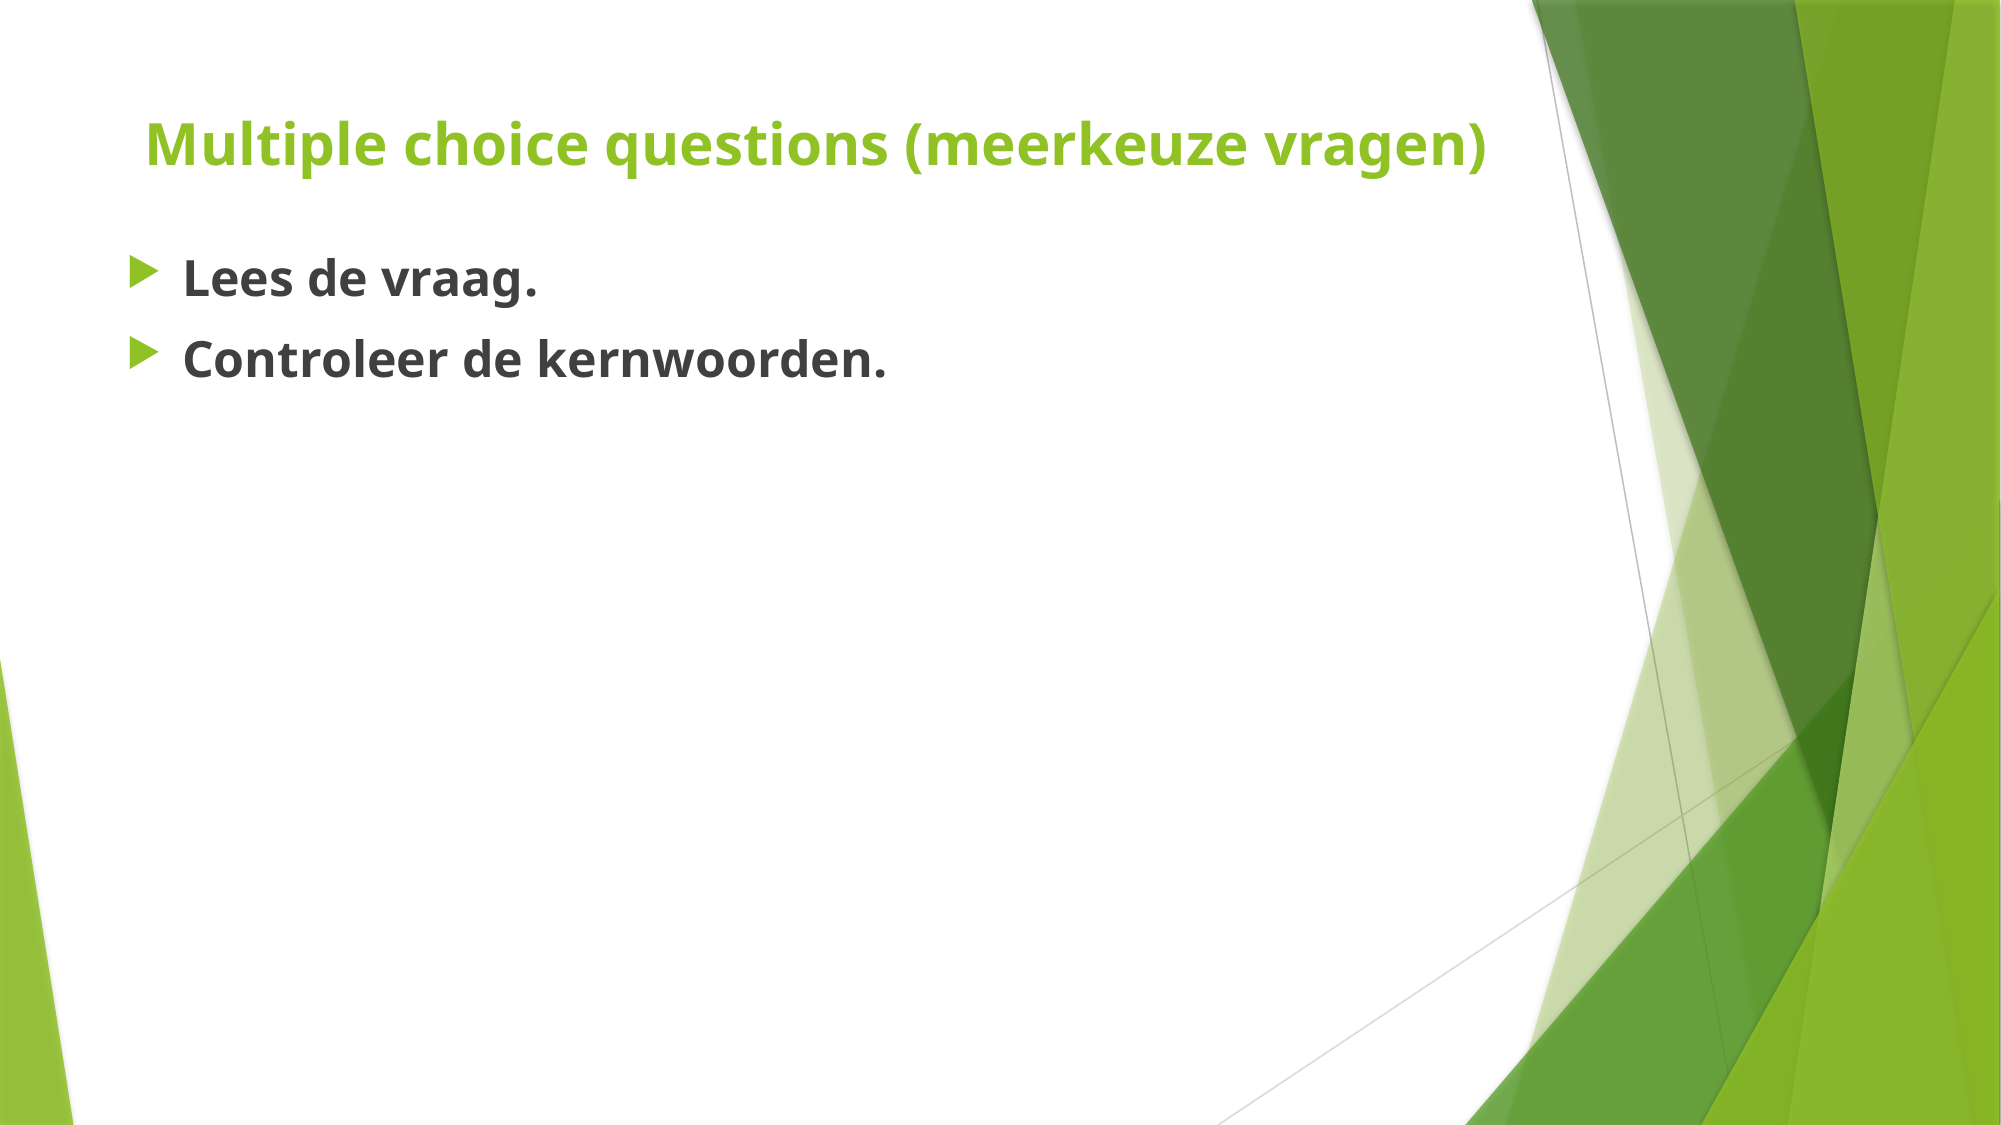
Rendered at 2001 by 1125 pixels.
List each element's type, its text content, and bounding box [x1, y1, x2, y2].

list Lees de vraag. Controleer de kernwoorden. [111, 239, 1522, 991]
title Multiple choice questions (meerkeuze vragen) [111, 99, 1522, 239]
